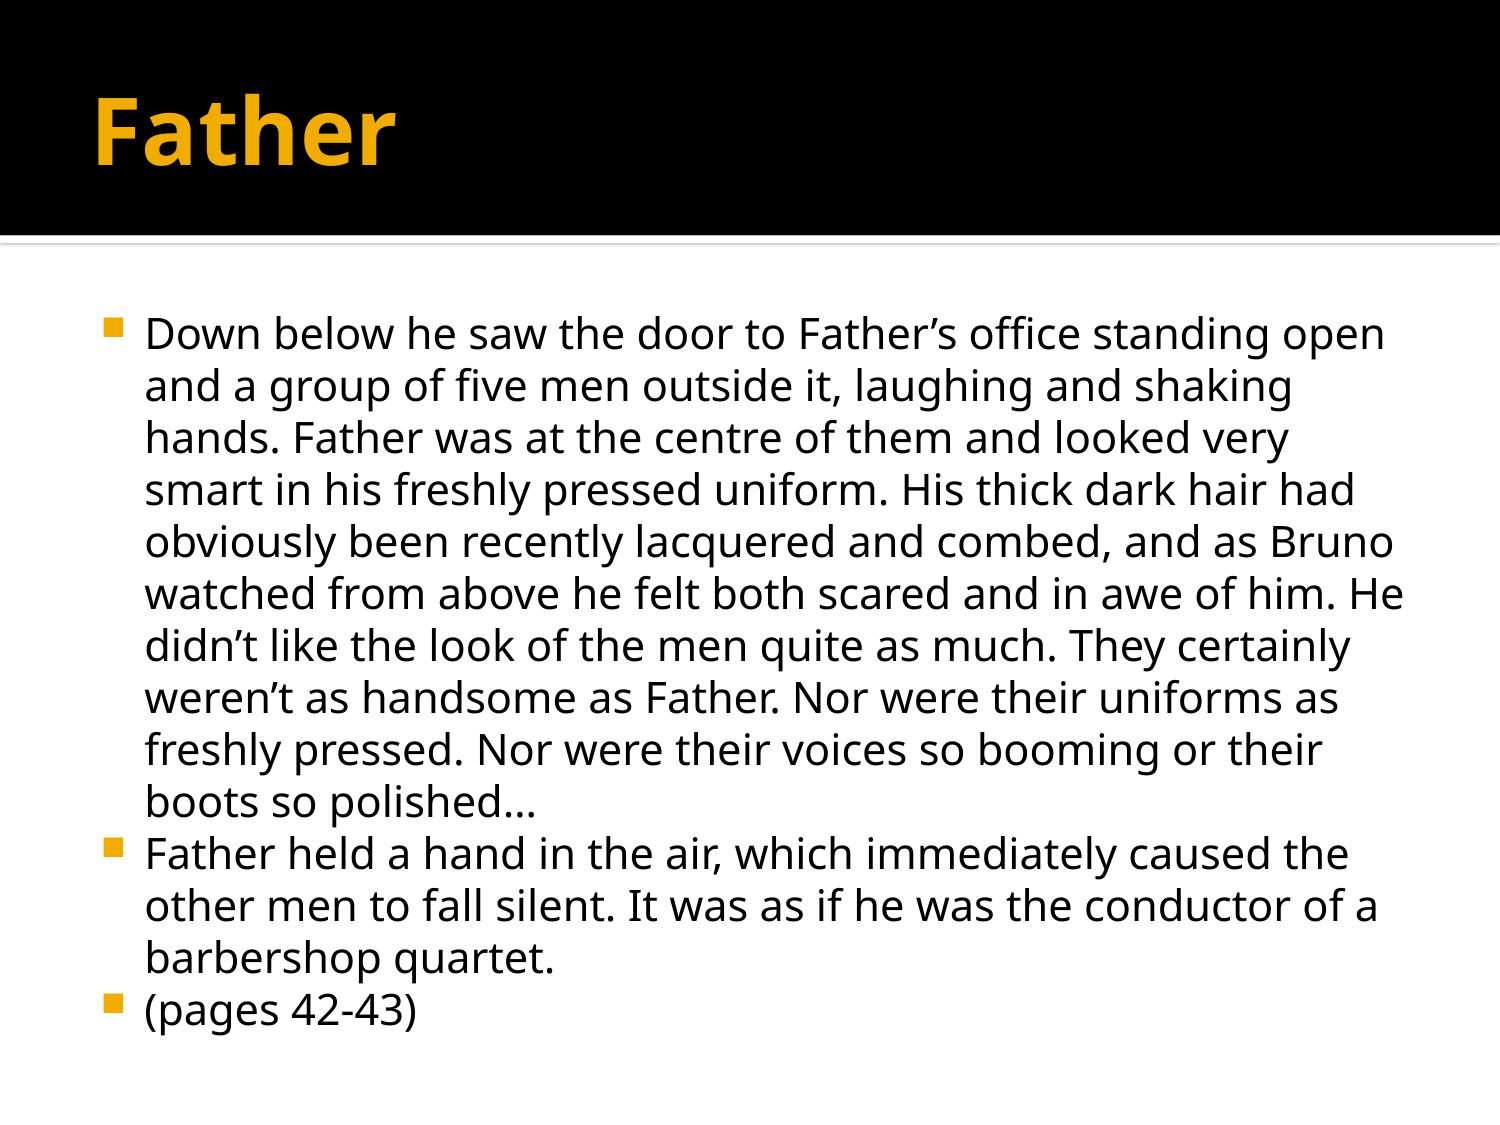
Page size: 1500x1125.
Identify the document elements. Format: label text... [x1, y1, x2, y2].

list Down below he saw the door to Father’s office standing open and a group of five men outside it, laughing and shaking hands. Father was at the centre of them and looked very smart in his freshly pressed uniform. His thick dark hair had obviously been recently lacquered and combed, and as Bruno watched from above he felt both scared and in awe of him. He didn’t like the look of the men quite as much. They certainly weren’t as handsome as Father. Nor were their uniforms as freshly pressed. Nor were their voices so booming or their boots so polished… Father held a hand in the air, which immediately caused the other men to fall silent. It was as if he was the conductor of a barbershop quartet. (pages 42-43) [75, 291, 1425, 1050]
title Father [75, 25, 1425, 231]
